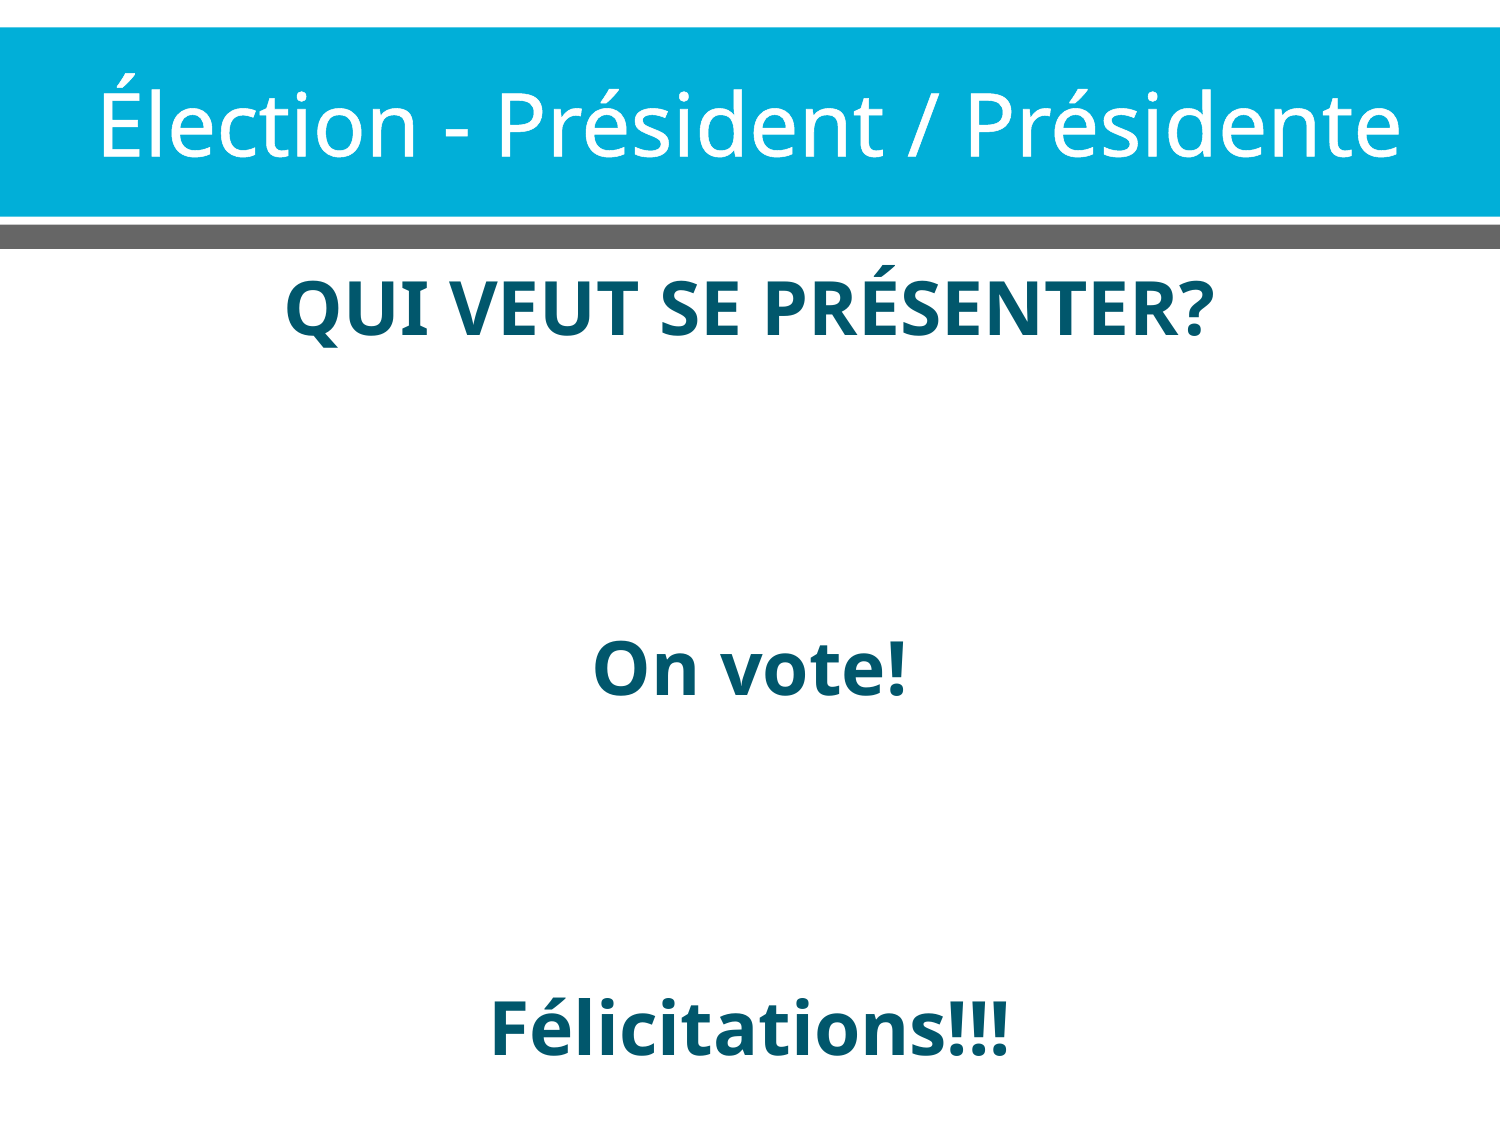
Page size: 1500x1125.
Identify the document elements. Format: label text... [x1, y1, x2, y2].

text_box QUI VEUT SE PRÉSENTER? On vote! Félicitations!!! [0, 252, 1500, 1078]
title Élection - Président / Présidente [0, 29, 1500, 213]
